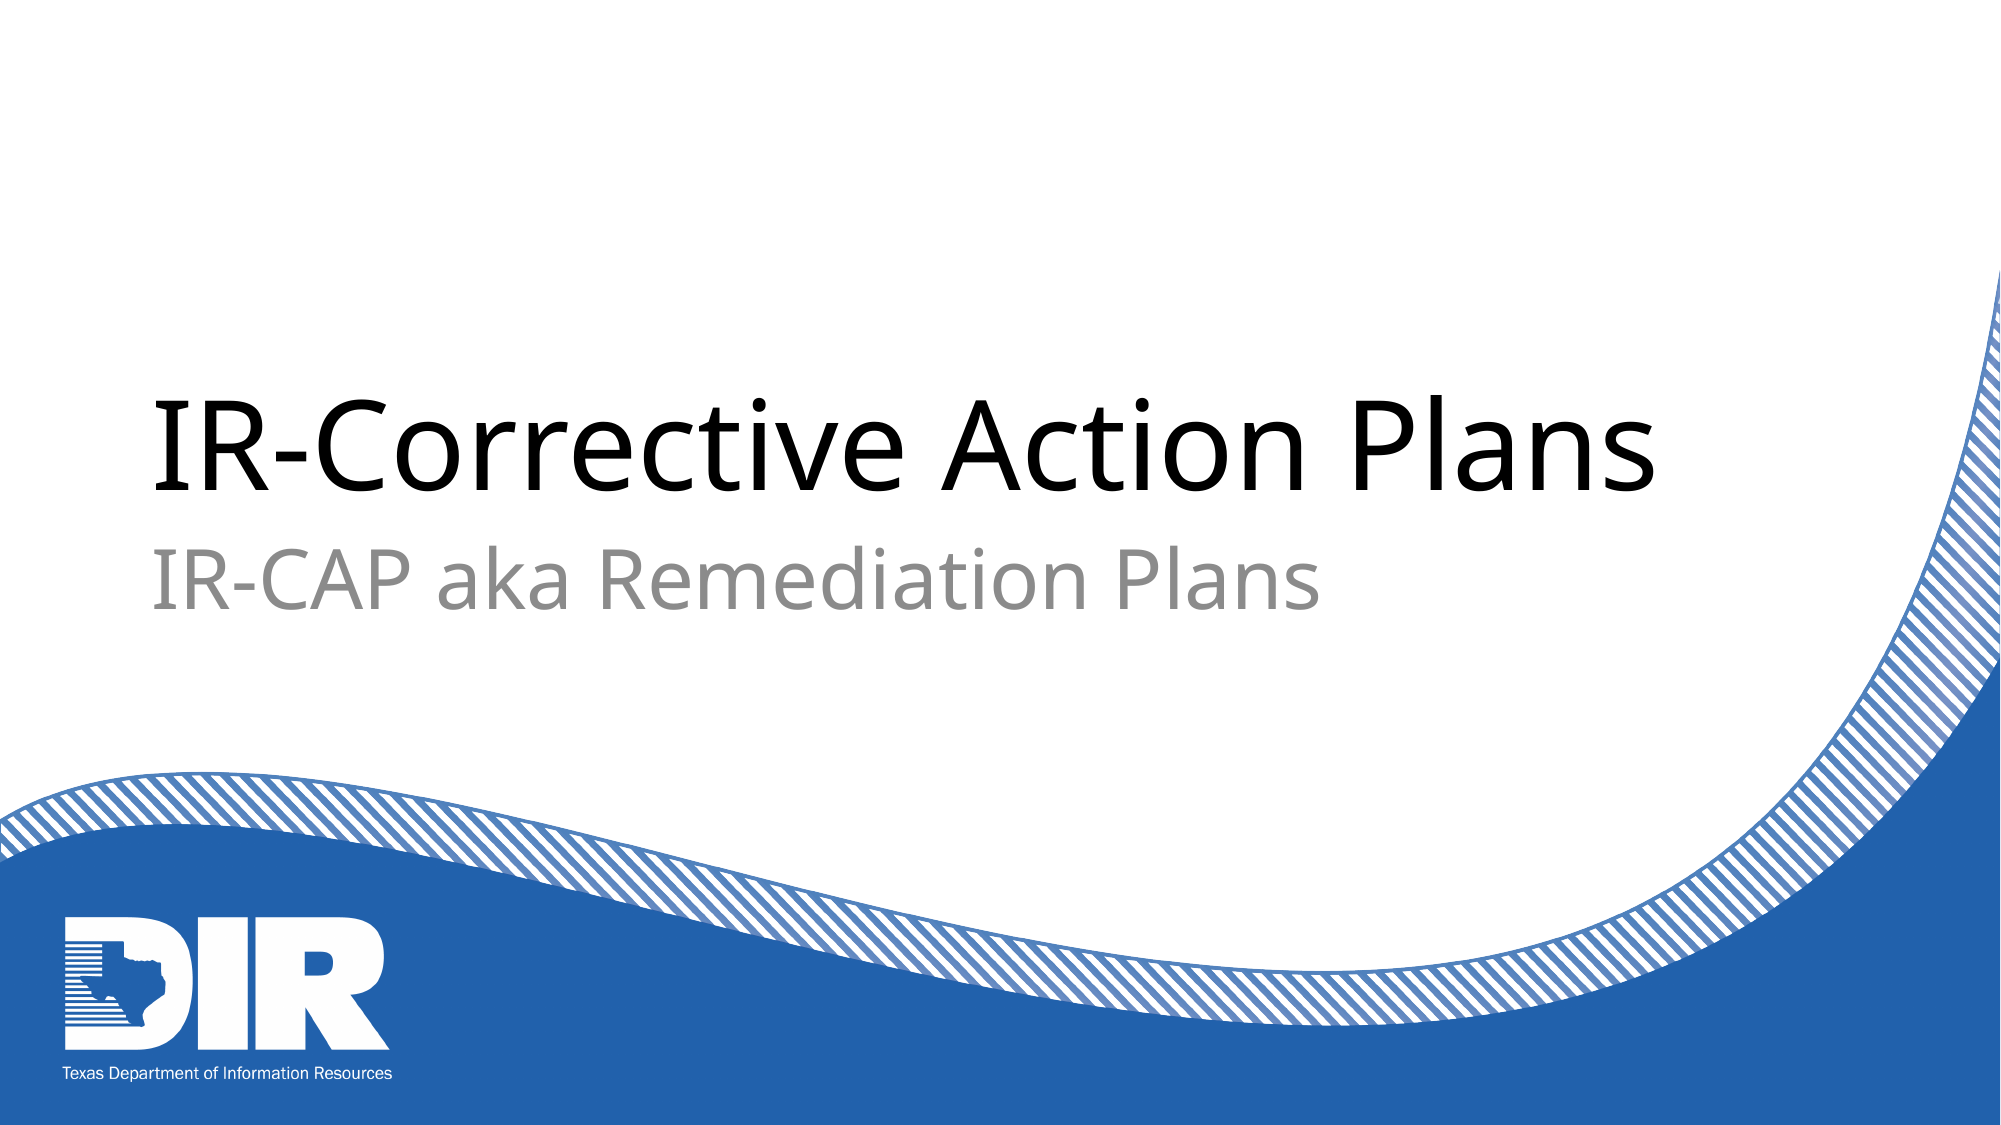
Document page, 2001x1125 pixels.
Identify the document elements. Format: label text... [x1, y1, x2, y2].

picture [0, 0, 2001, 1125]
list IR-CAP aka Remediation Plans [136, 529, 1862, 776]
title IR-Corrective Action Plans [136, 57, 1862, 526]
